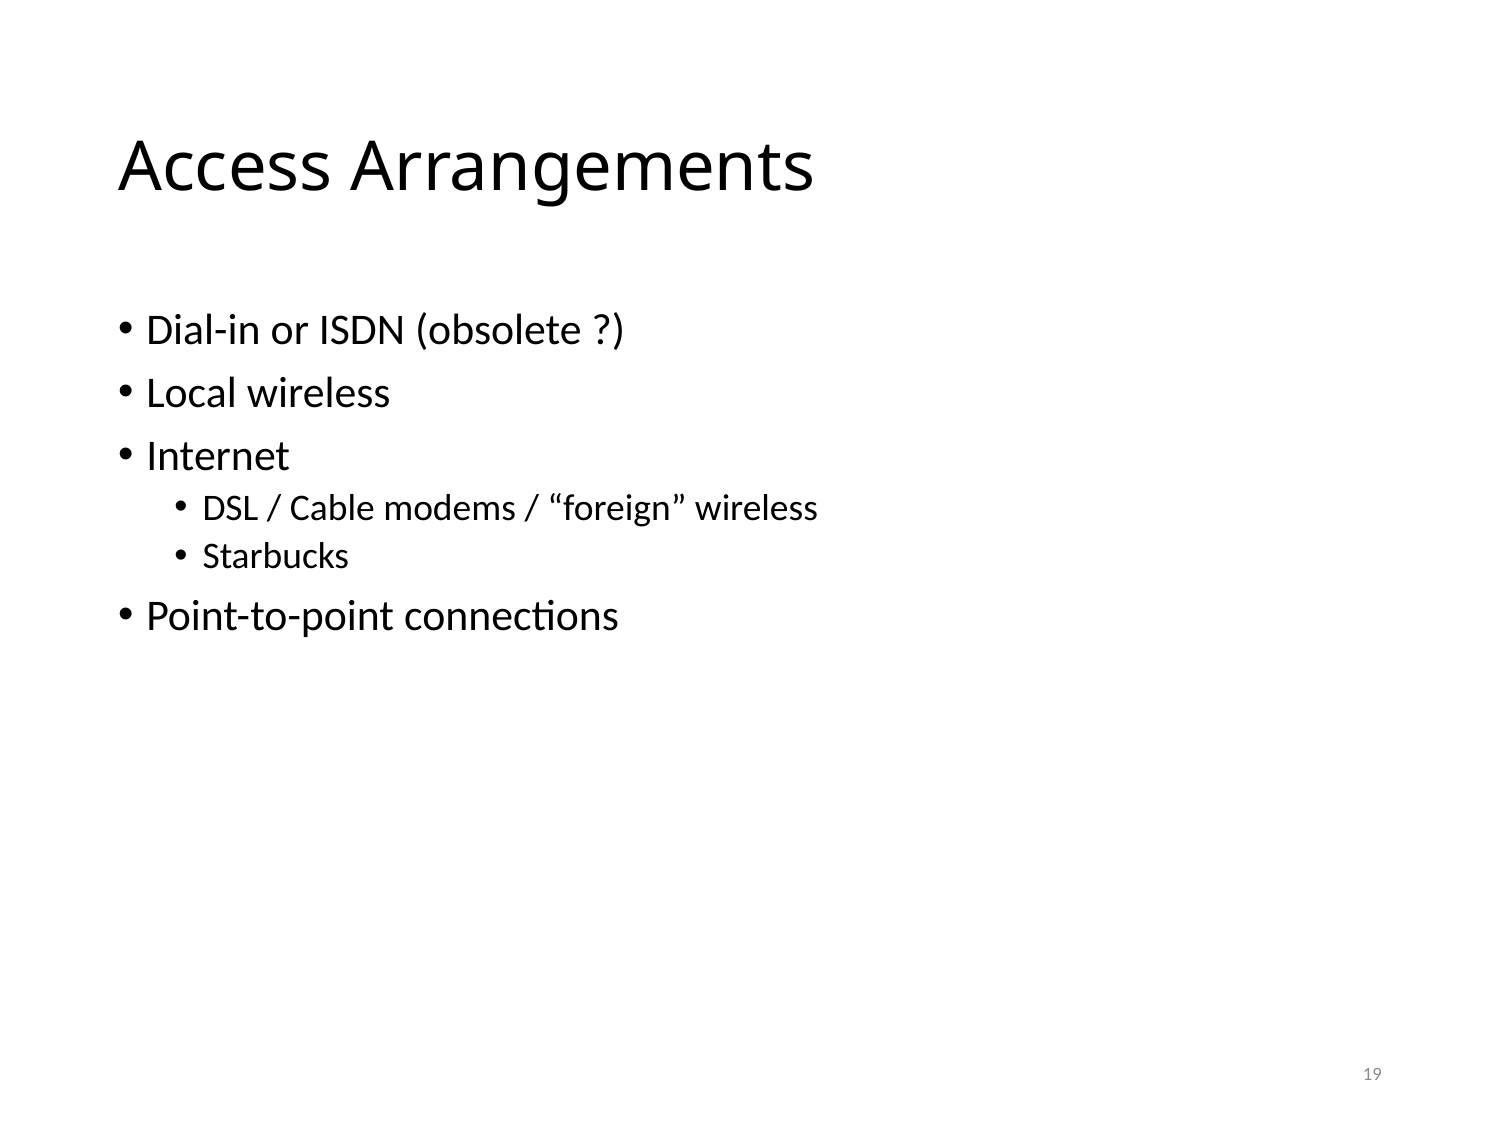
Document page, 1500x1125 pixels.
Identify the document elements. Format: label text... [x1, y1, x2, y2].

list Dial-in or ISDN (obsolete ?) Local wireless Internet DSL / Cable modems / “foreign” wireless Starbucks Point-to-point connections [103, 299, 1397, 1014]
title Access Arrangements [103, 59, 1397, 278]
slide_number 19 [1059, 1042, 1397, 1103]
